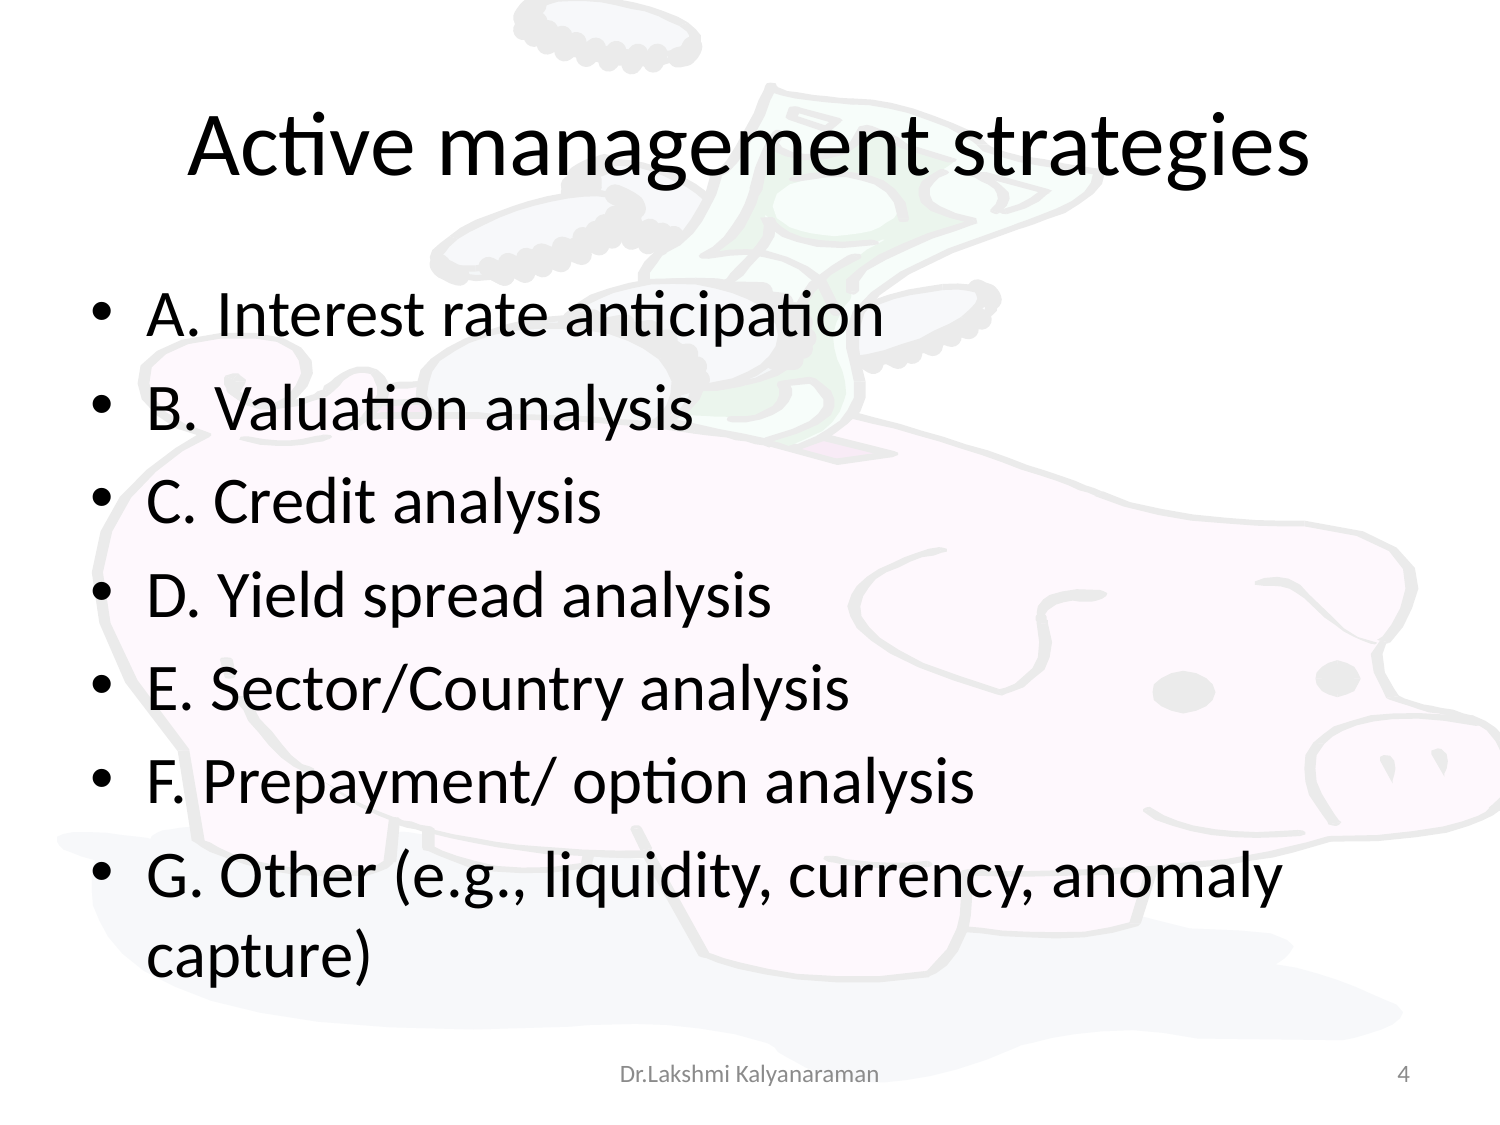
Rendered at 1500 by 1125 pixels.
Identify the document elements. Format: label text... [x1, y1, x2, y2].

footer Dr.Lakshmi Kalyanaraman [512, 1042, 988, 1103]
title Active management strategies [75, 45, 1425, 233]
slide_number 4 [1074, 1042, 1425, 1103]
list A. Interest rate anticipation B. Valuation analysis C. Credit analysis D. Yield spread analysis E. Sector/Country analysis F. Prepayment/ option analysis G. Other (e.g., liquidity, currency, anomaly capture) [75, 262, 1425, 1005]
